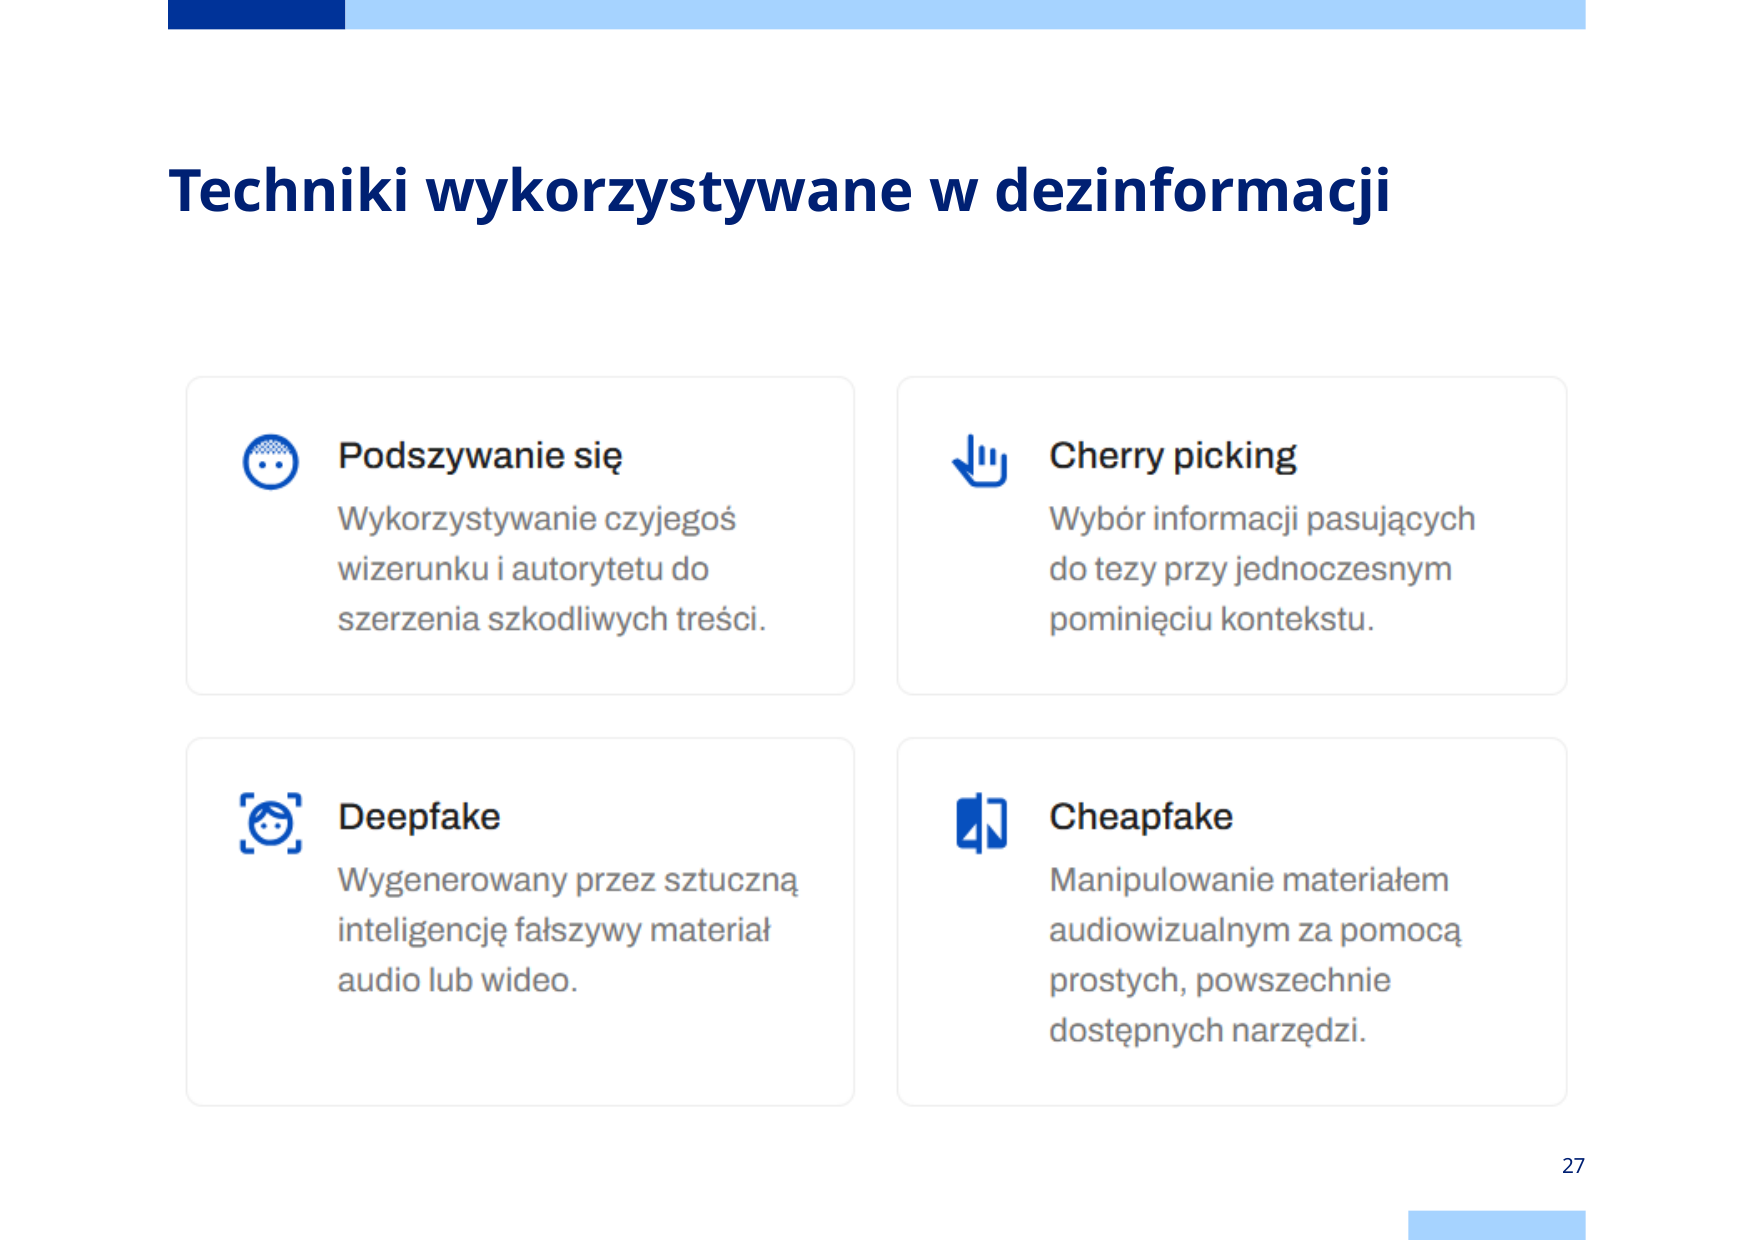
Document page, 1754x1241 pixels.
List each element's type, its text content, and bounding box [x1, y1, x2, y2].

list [165, 353, 1588, 1122]
slide_number 27 [1408, 1151, 1586, 1182]
title Techniki wykorzystywane w dezinformacji [168, 147, 1586, 325]
